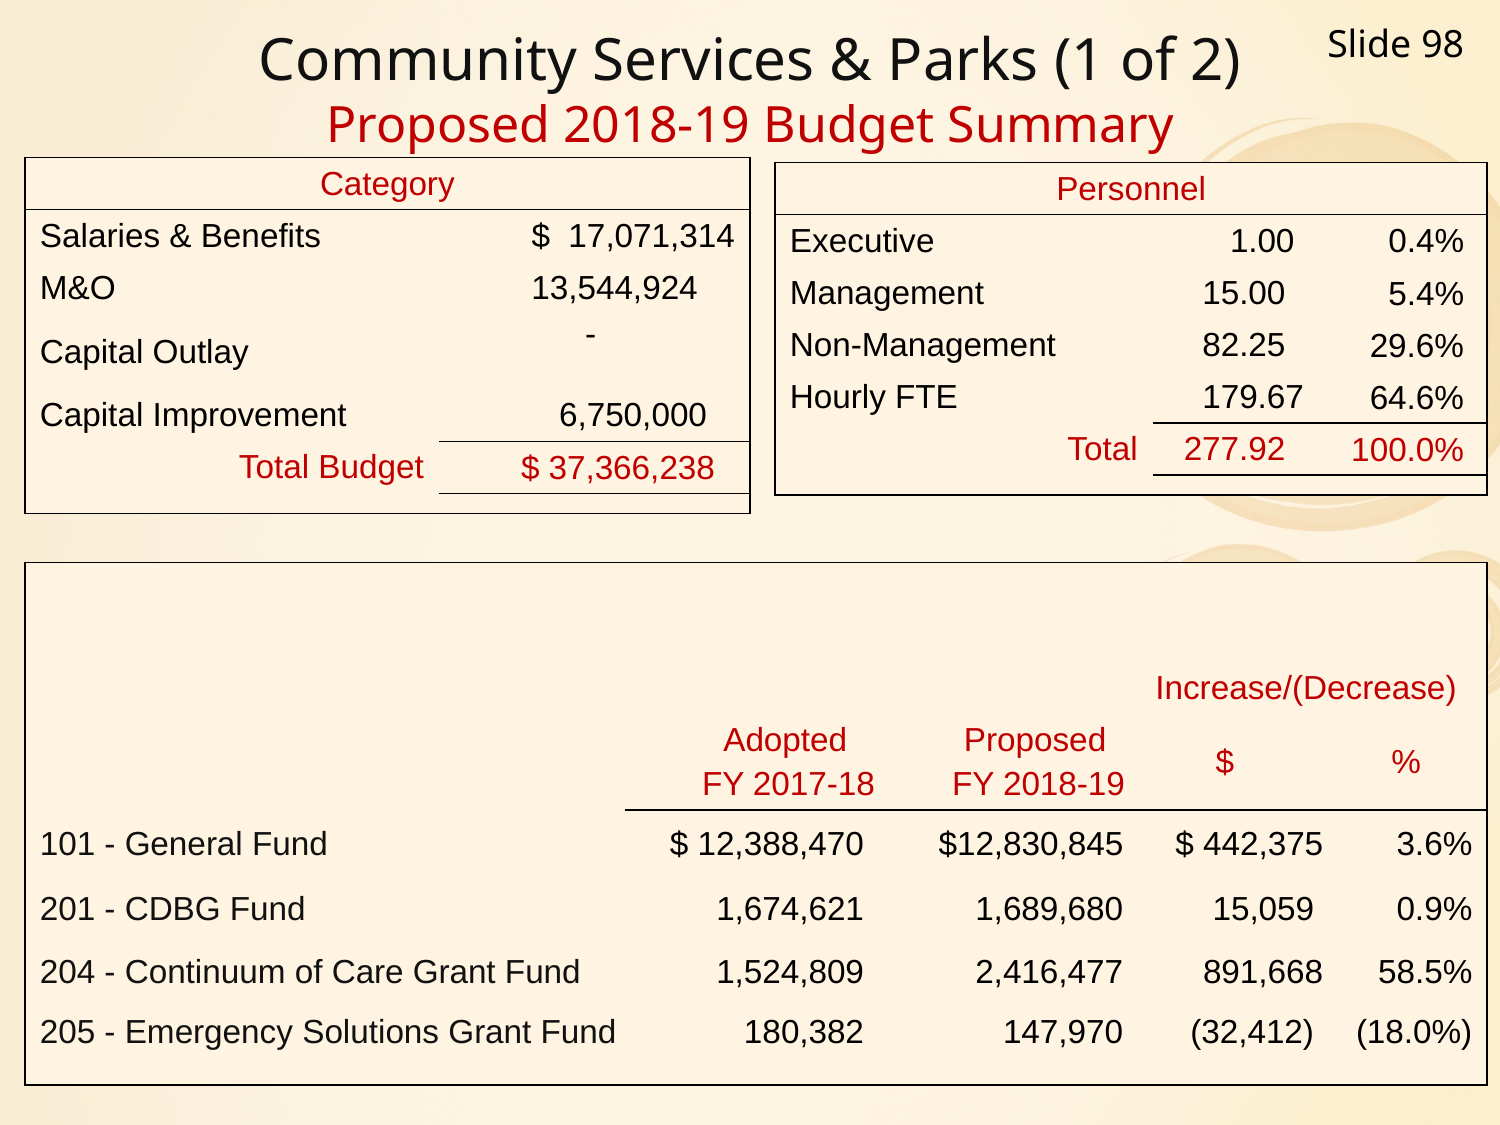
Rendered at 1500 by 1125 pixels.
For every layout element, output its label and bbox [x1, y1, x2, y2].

title [50, 37, 1450, 138]
table_cell [776, 215, 1486, 494]
table_cell [1125, 714, 1486, 809]
picture [0, 0, 1500, 1125]
table_cell [26, 210, 749, 513]
table_header [776, 163, 1486, 214]
slide_number [1312, 12, 1500, 88]
table_cell [26, 625, 1486, 1084]
table_header [26, 158, 749, 209]
table_header [26, 563, 1486, 809]
